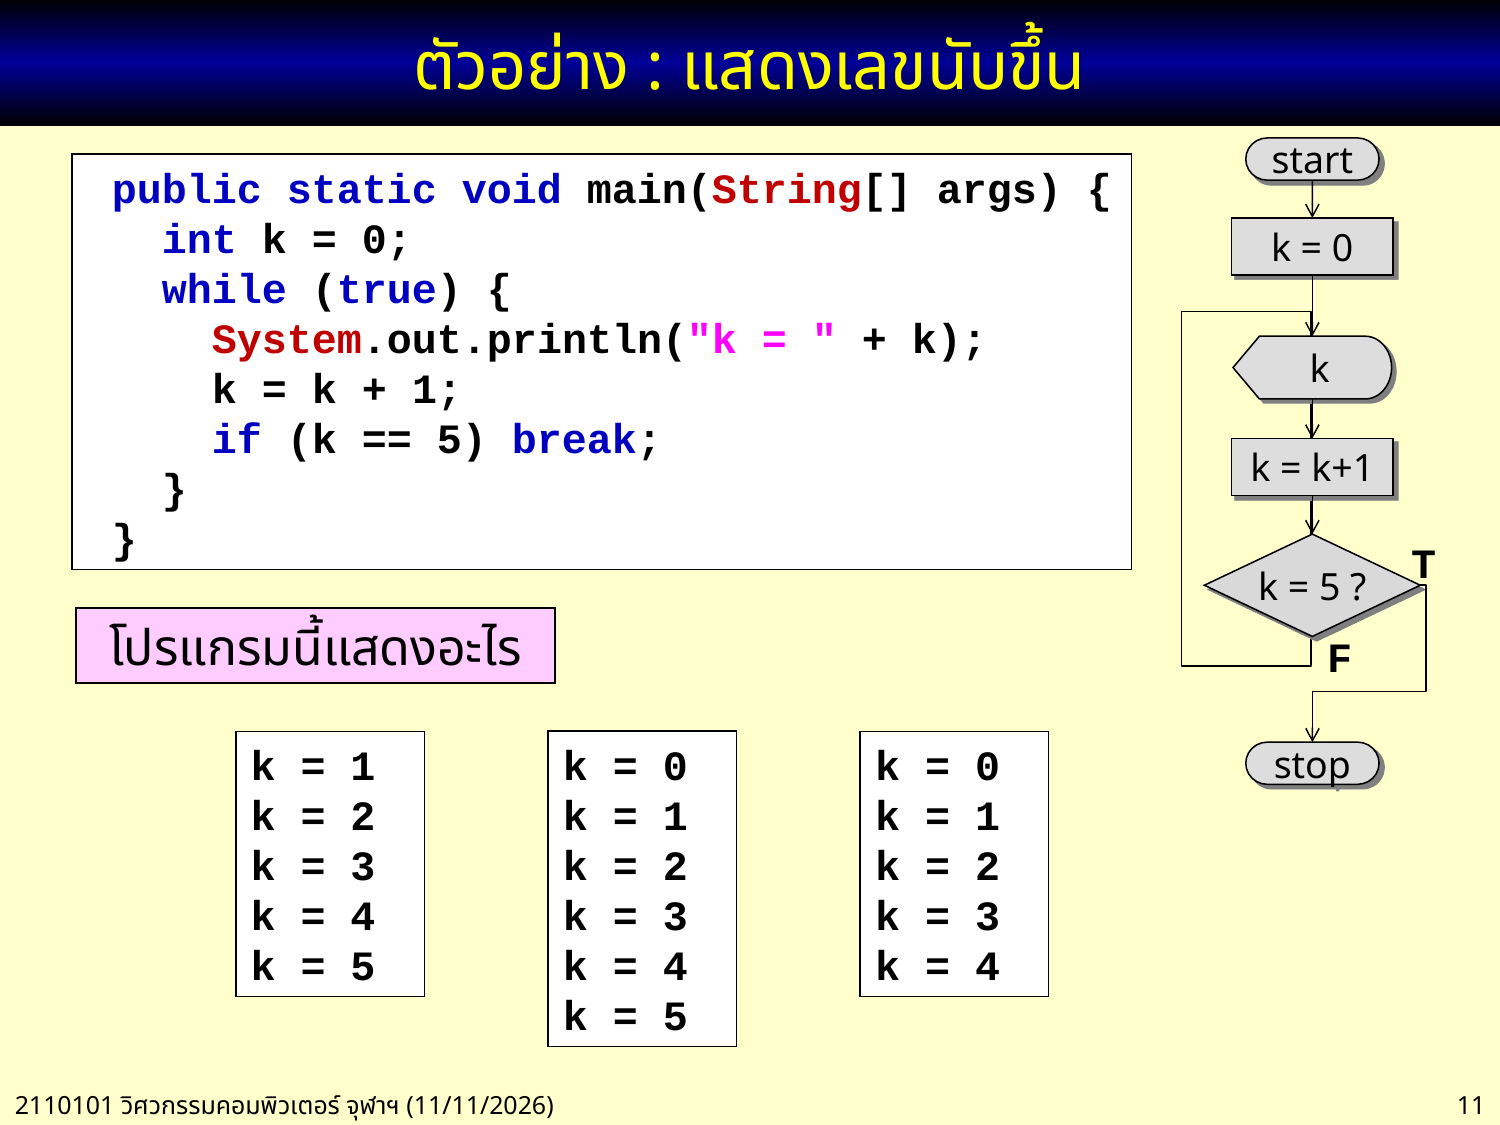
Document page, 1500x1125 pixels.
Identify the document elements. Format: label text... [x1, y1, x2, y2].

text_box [1181, 137, 1452, 785]
text_box k = 0 k = 1 k = 2 k = 3 k = 4 [860, 731, 1049, 997]
text_box k = 1 k = 2 k = 3 k = 4 k = 5 [235, 731, 425, 997]
text_box k = 0 k = 1 k = 2 k = 3 k = 4 k = 5 [548, 731, 737, 1047]
title ตัวอย่าง : แสดงเลขนับขึ้น [0, 0, 1500, 126]
text_box public static void main(String[] args) { int k = 0; while (true) { System.out.println("k = " + k); k = k + 1; if (k == 5) break; } } [72, 153, 1132, 570]
text_box โปรแกรมนี้แสดงอะไร [76, 607, 556, 684]
